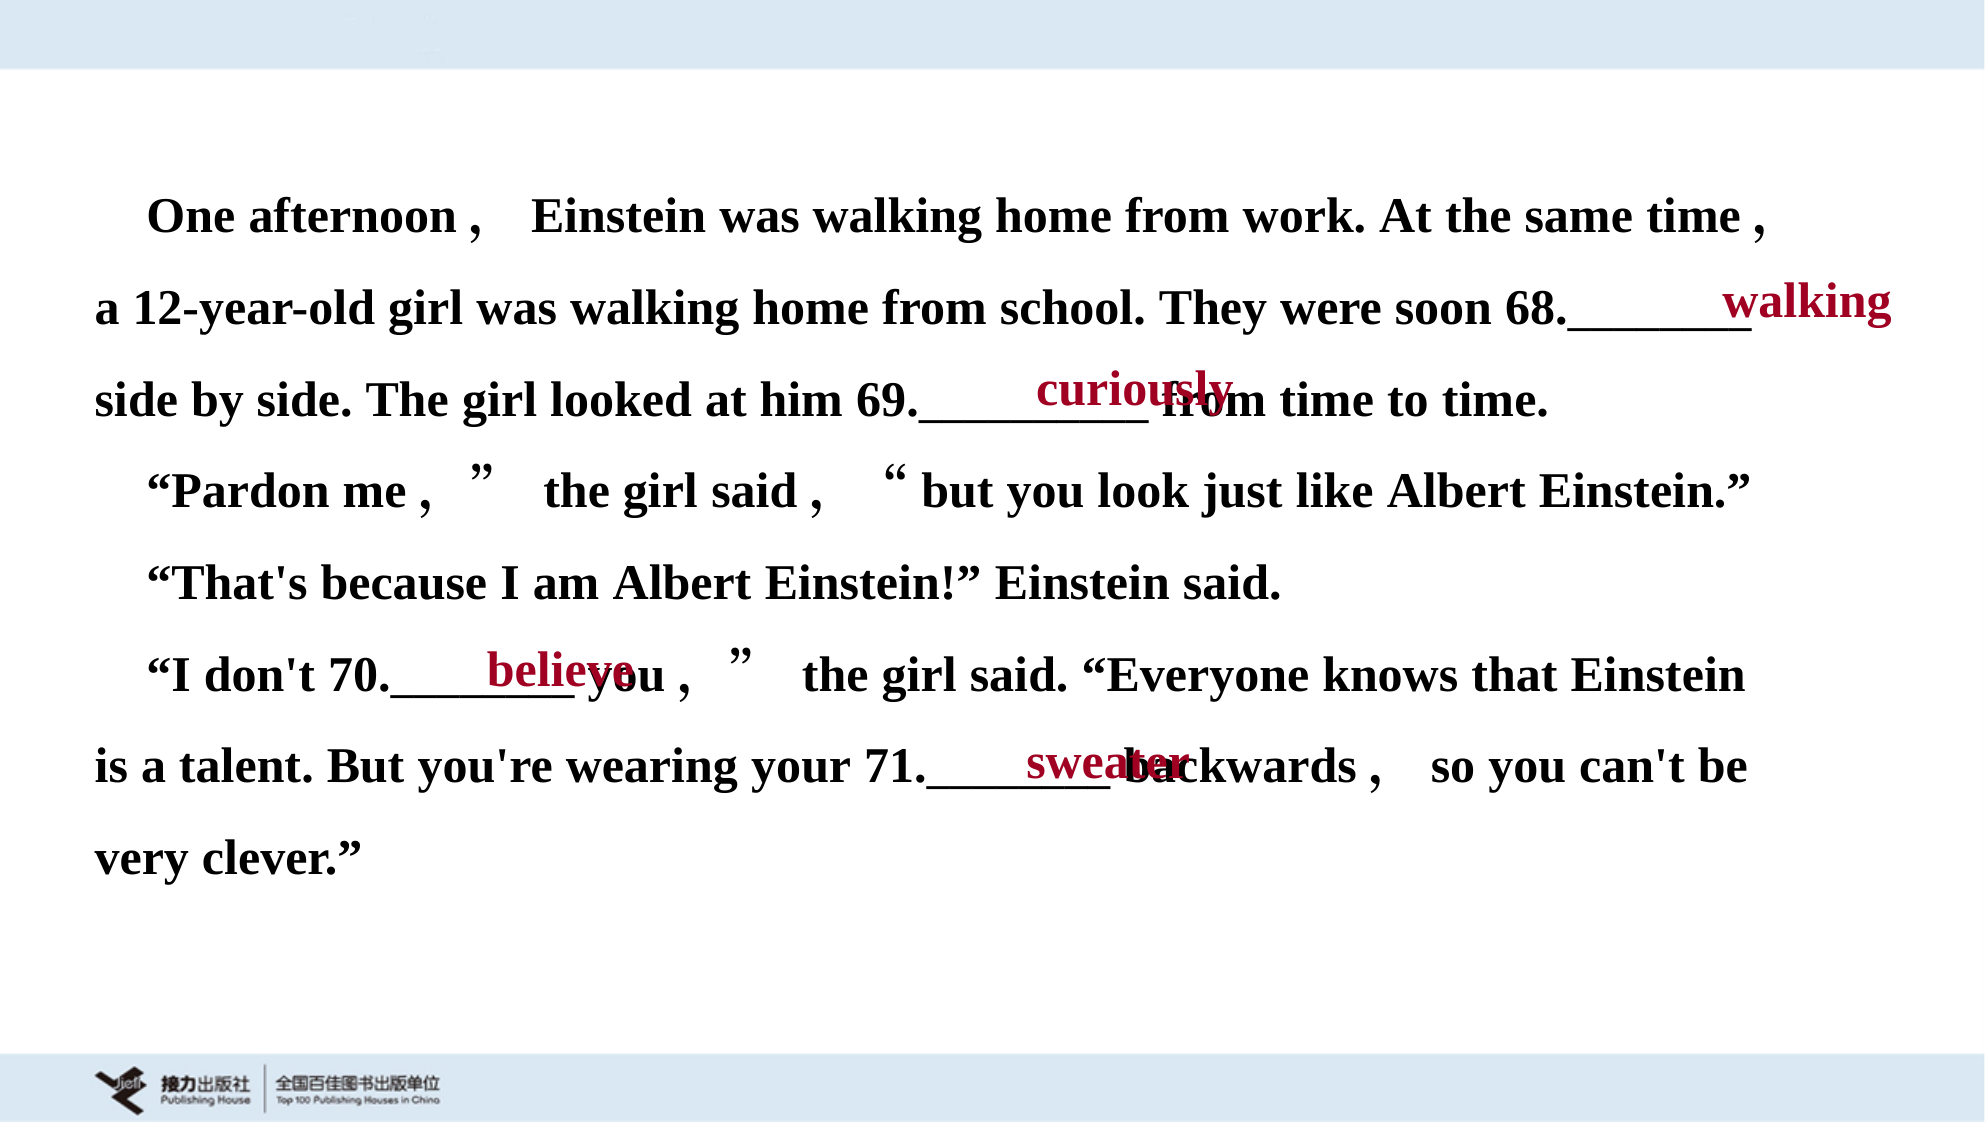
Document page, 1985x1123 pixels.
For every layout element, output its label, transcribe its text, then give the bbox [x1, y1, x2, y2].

text_box curiously [1018, 327, 1252, 416]
text_box One afternoon，Einstein was walking home from work. At the same time， a 12-year-old girl was walking home from school. They were soon 68.________ side by side. The girl looked at him 69.__________ from time to time. “Pardon me，” the girl said，“but you look just like Albert Einstein.” “That's because I am Albert Einstein!” Einstein said. “I don't 70.________ you，” the girl said. “Everyone knows that Einstein is a talent. But you're wearing your 71.________ backwards，so you can't be very clever.” [94, 151, 1892, 976]
text_box sweater [1008, 700, 1209, 789]
text_box walking [1704, 240, 1910, 328]
text_box believe [469, 608, 653, 697]
picture [0, 0, 1985, 1122]
